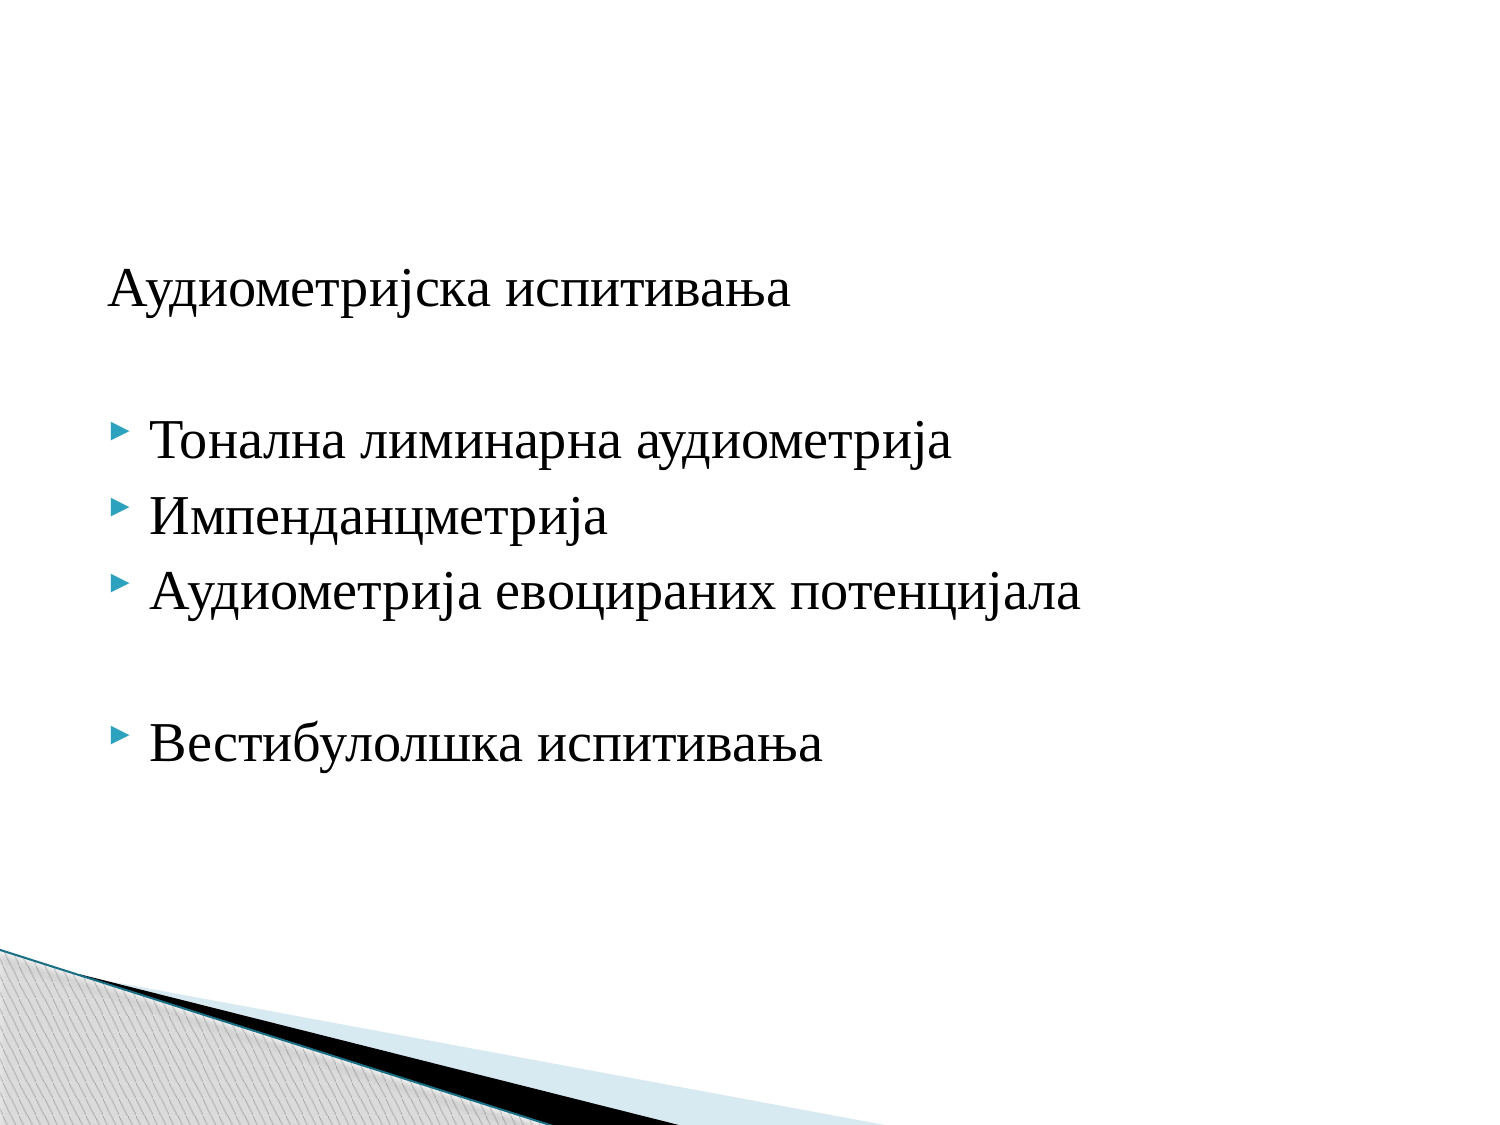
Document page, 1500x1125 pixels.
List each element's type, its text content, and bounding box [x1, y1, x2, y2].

list Аудиометријска испитивања Тонална лиминарна аудиометрија Импенданцметрија Аудиометрија евоцираних потенцијала Вестибулолшка испитивања [75, 243, 1425, 986]
